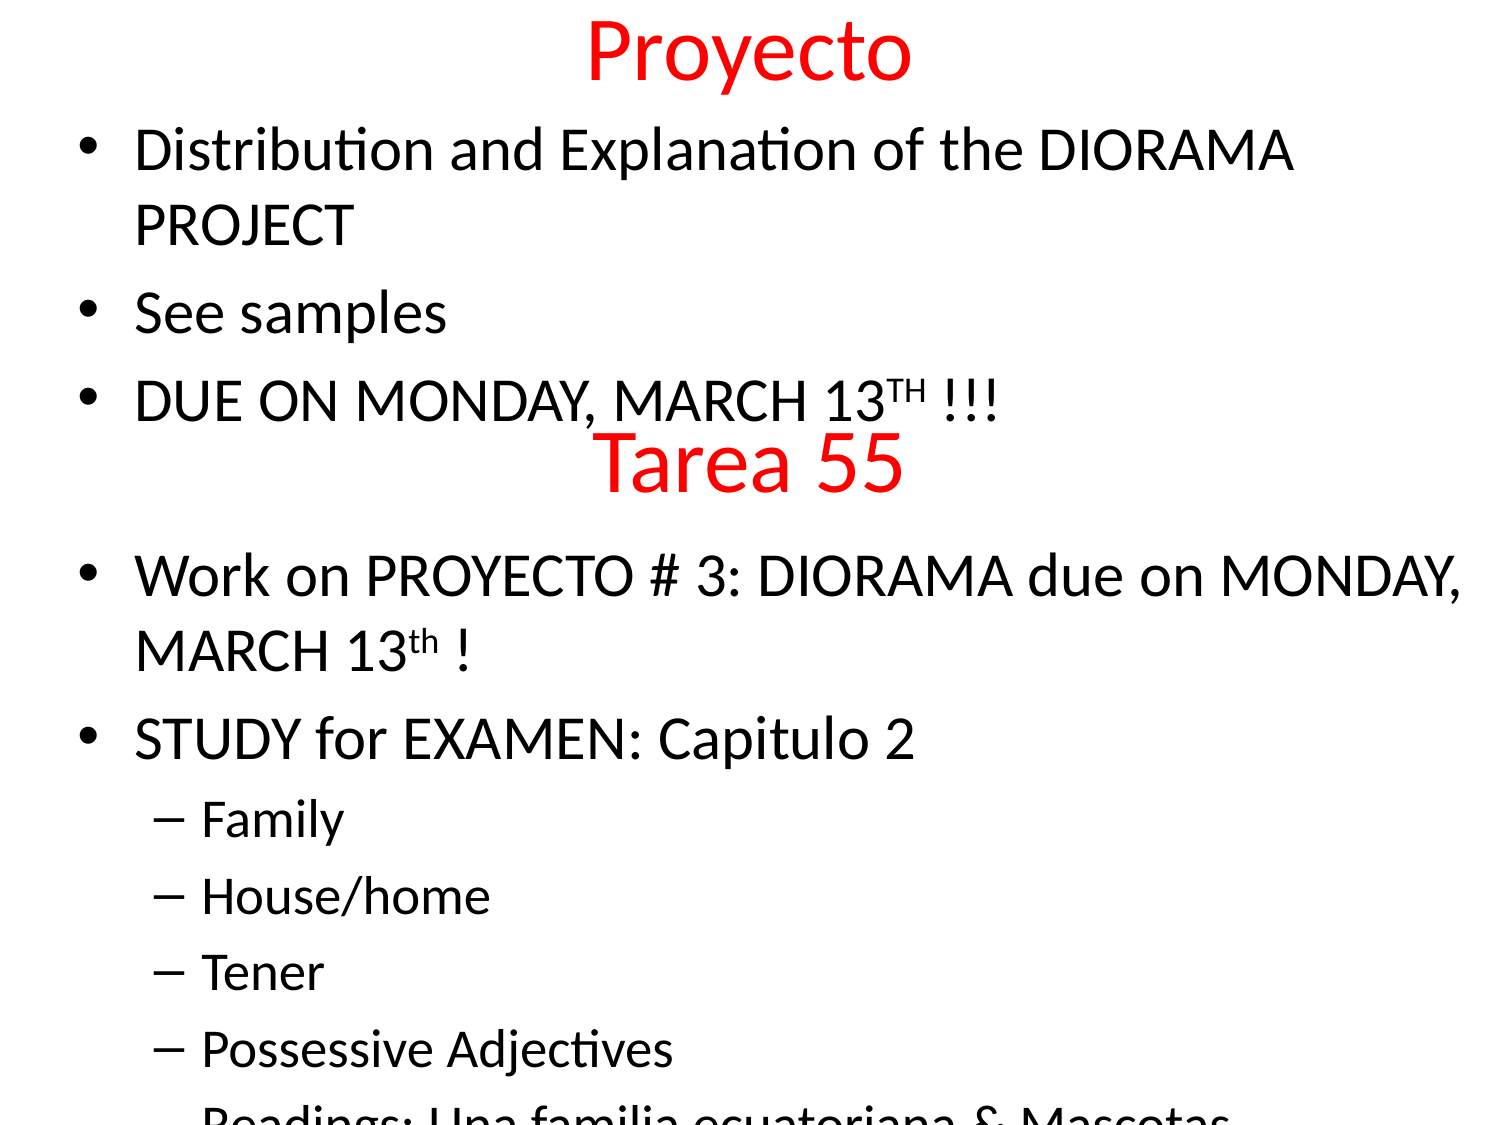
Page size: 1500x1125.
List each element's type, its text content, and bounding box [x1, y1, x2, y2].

text_box Tarea 55 [74, 362, 1425, 550]
title Proyecto [75, 0, 1425, 99]
list Distribution and Explanation of the DIORAMA PROJECT See samples DUE ON MONDAY, MARCH 13TH !!! Work on PROYECTO # 3: DIORAMA due on MONDAY, MARCH 13th ! STUDY for EXAMEN: Capitulo 2 Family House/home Tener Possessive Adjectives Readings: Una familia ecuatoriana & Mascotas [62, 99, 1488, 1125]
